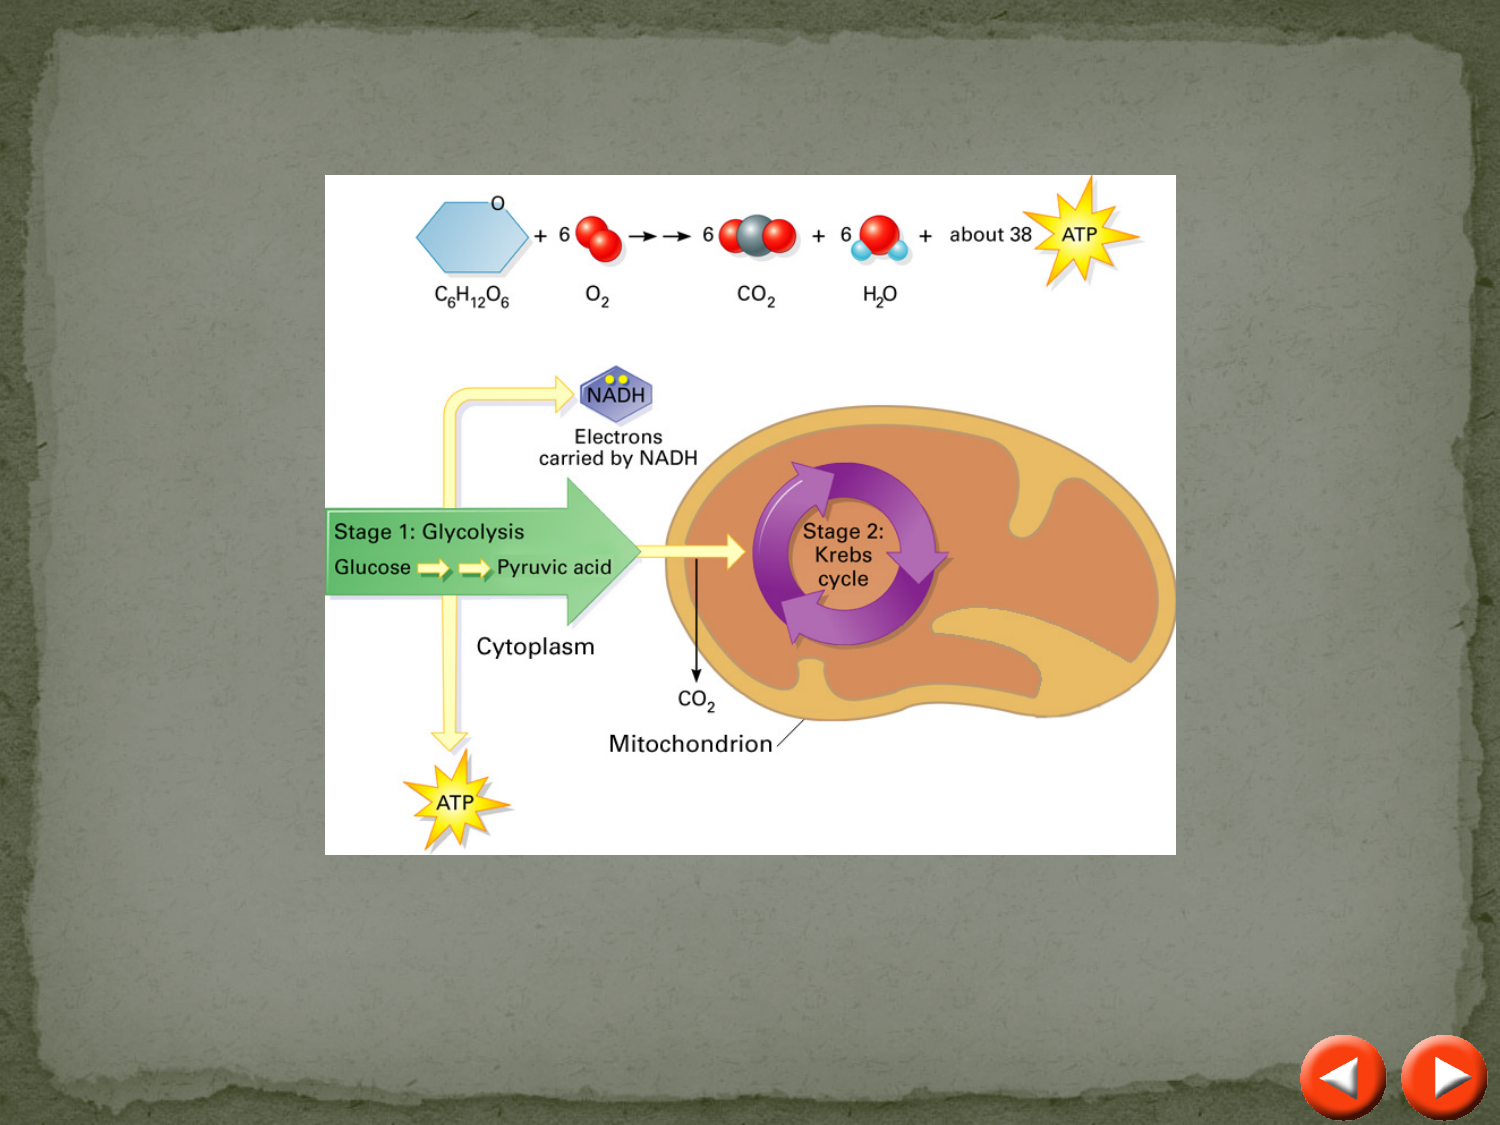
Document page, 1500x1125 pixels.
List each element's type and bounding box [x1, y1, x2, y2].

picture [325, 175, 1176, 855]
picture [1299, 1034, 1387, 1121]
picture [1400, 1034, 1488, 1121]
